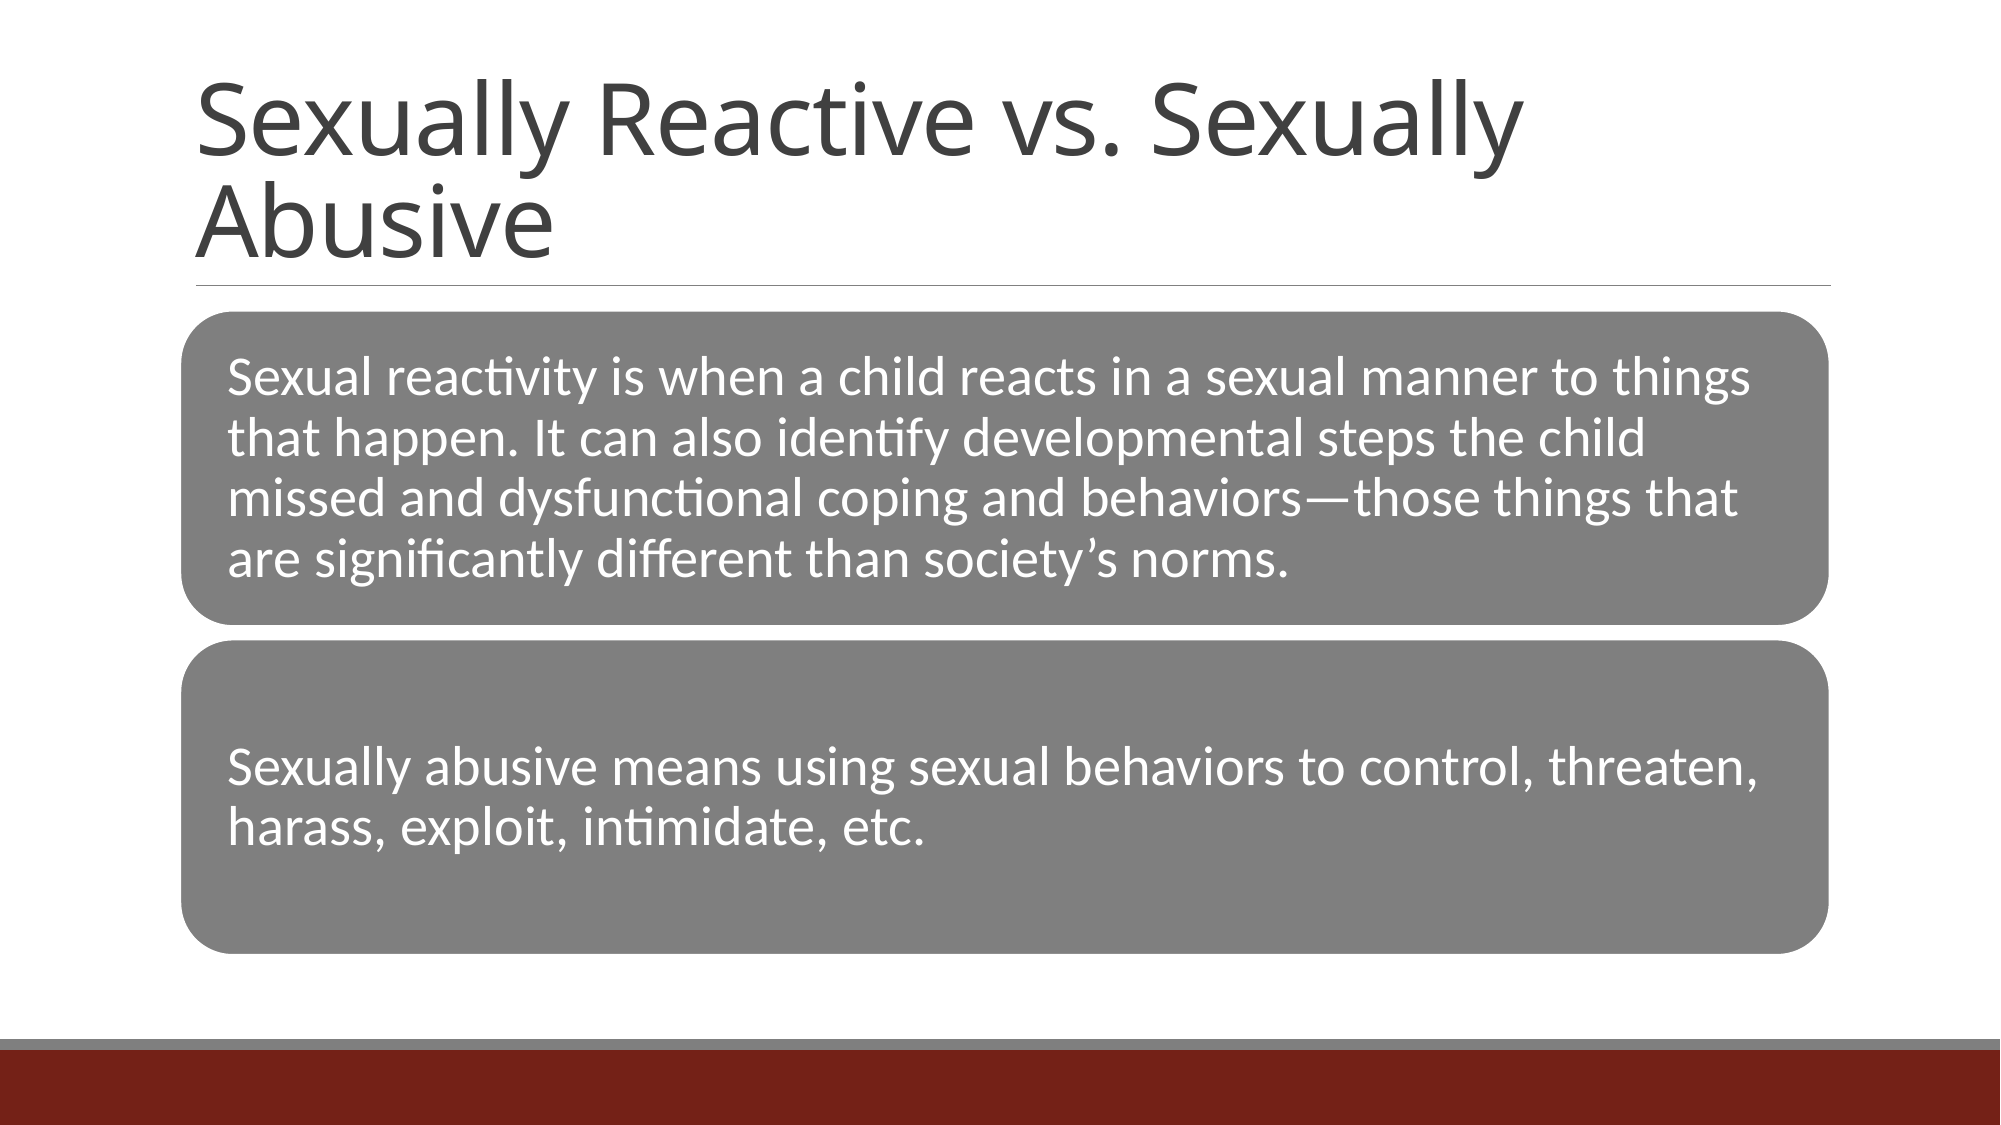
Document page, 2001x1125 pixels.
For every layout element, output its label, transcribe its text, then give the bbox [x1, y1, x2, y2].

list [179, 302, 1831, 964]
title Sexually Reactive vs. Sexually Abusive [180, 47, 1830, 285]
